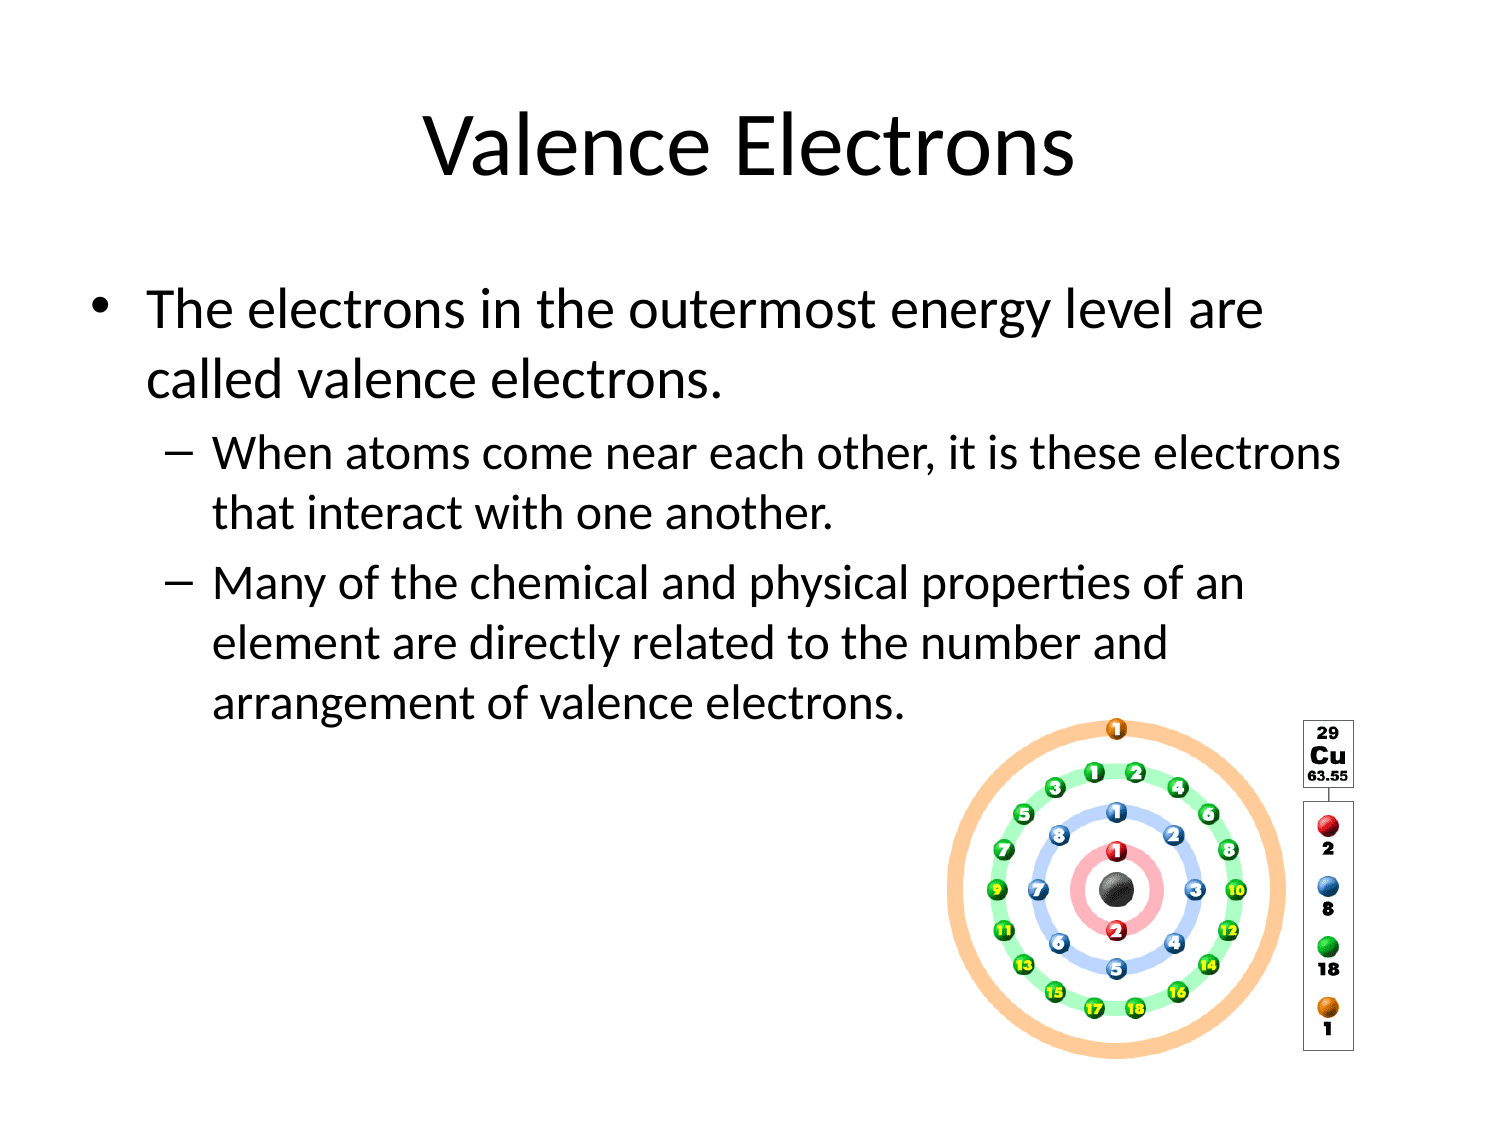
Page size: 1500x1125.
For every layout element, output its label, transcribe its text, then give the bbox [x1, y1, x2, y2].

picture [924, 712, 1393, 1067]
list The electrons in the outermost energy level are called valence electrons. When atoms come near each other, it is these electrons that interact with one another. Many of the chemical and physical properties of an element are directly related to the number and arrangement of valence electrons. [75, 262, 1425, 1005]
title Valence Electrons [75, 45, 1425, 233]
